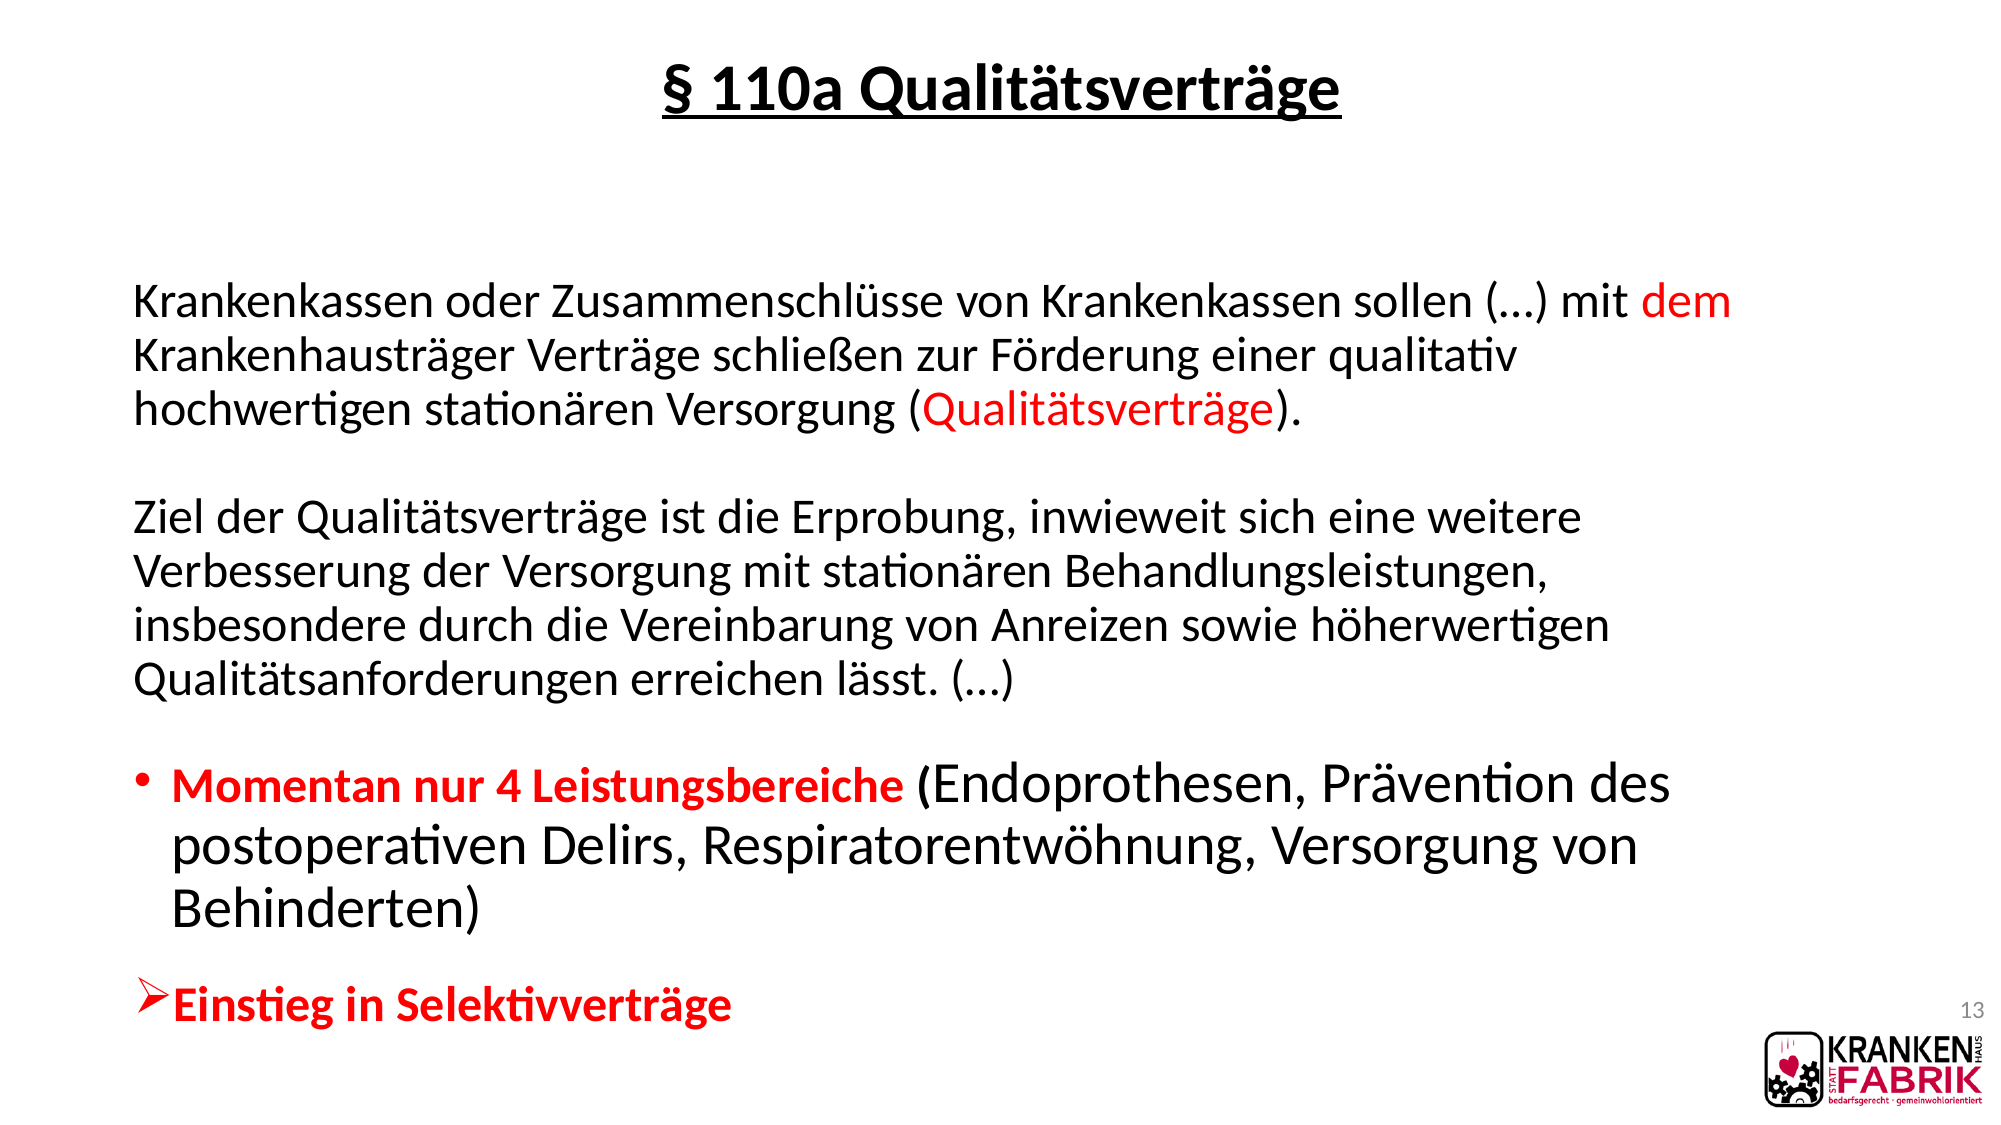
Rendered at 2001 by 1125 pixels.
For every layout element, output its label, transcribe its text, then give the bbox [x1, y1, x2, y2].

title § 110a Qualitätsverträge [326, 0, 1677, 184]
list Krankenkassen oder Zusammenschlüsse von Krankenkassen sollen (…) mit dem Krankenhausträger Verträge schließen zur Förderung einer qualitativ hochwertigen stationären Versorgung (Qualitätsverträge). Ziel der Qualitätsverträge ist die Erprobung, inwieweit sich eine weitere Verbesserung der Versorgung mit stationären Behandlungsleistungen, insbesondere durch die Vereinbarung von Anreizen sowie höherwertigen Qualitätsanforderungen erreichen lässt. (…) Momentan nur 4 Leistungsbereiche (Endoprothesen, Prävention des postoperativen Delirs, Respiratorentwöhnung, Versorgung von Behinderten) Einstieg in Selektivverträge [118, 266, 1798, 1009]
slide_number 13 [1550, 979, 2000, 1039]
picture [1746, 1039, 2000, 1125]
